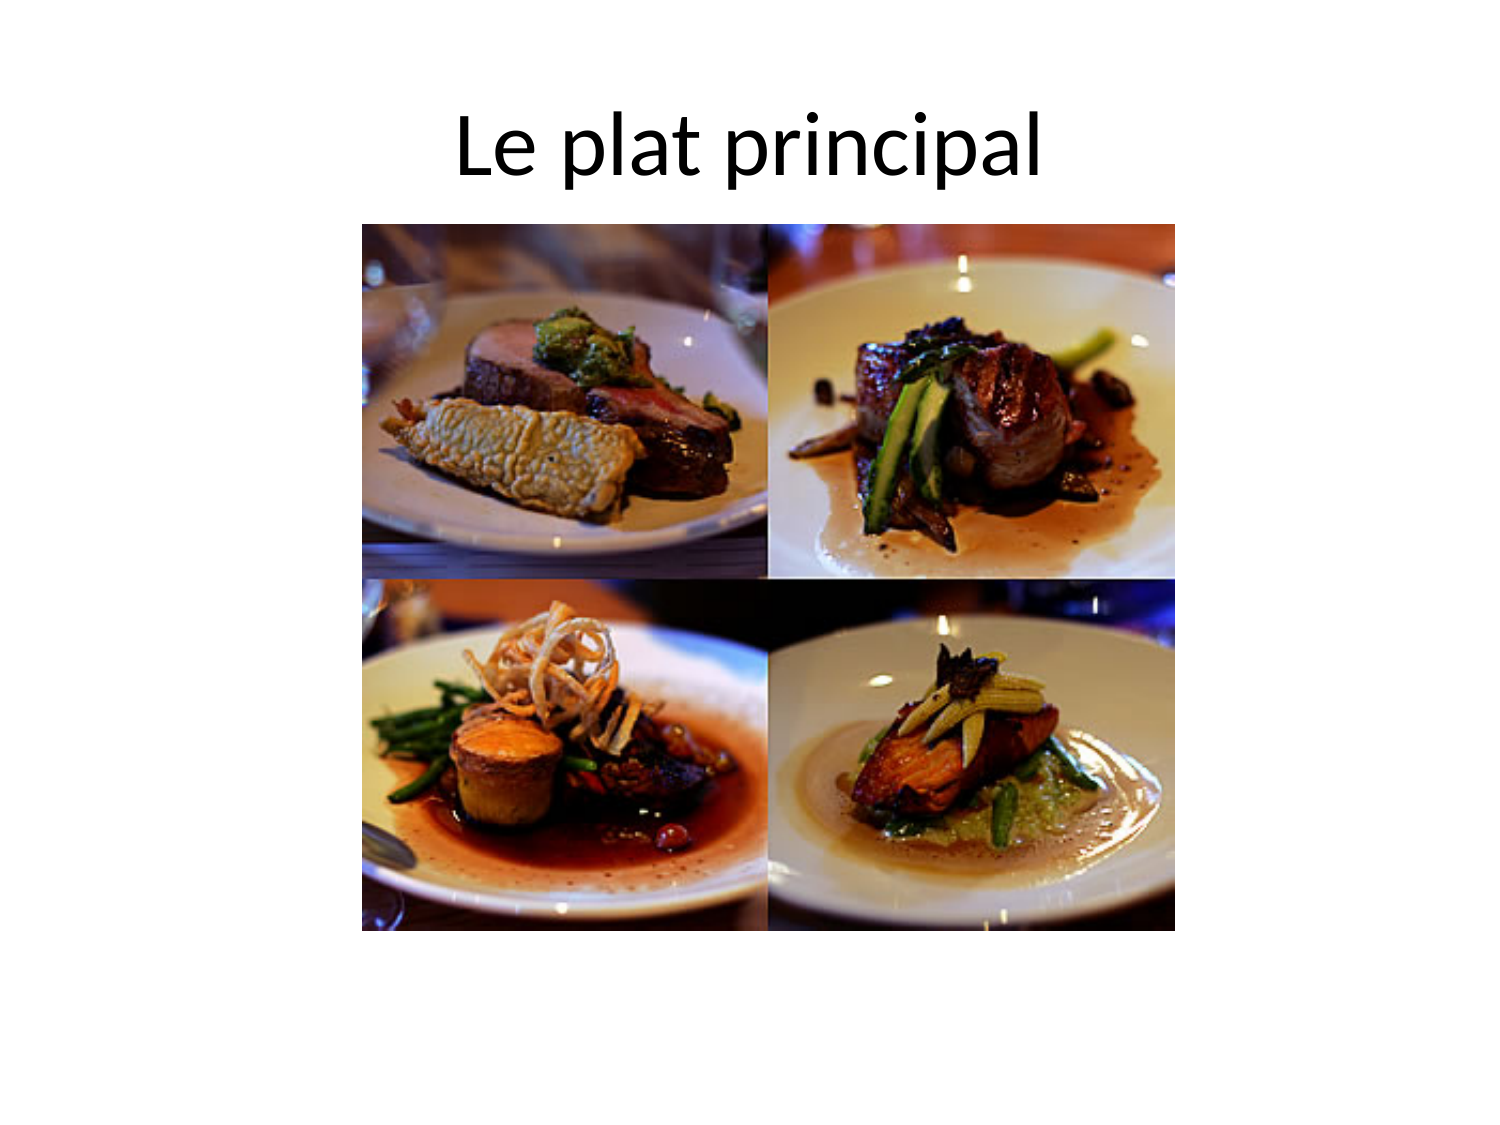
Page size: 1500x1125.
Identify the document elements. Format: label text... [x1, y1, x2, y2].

title Le plat principal [75, 45, 1425, 233]
picture [362, 224, 1176, 931]
